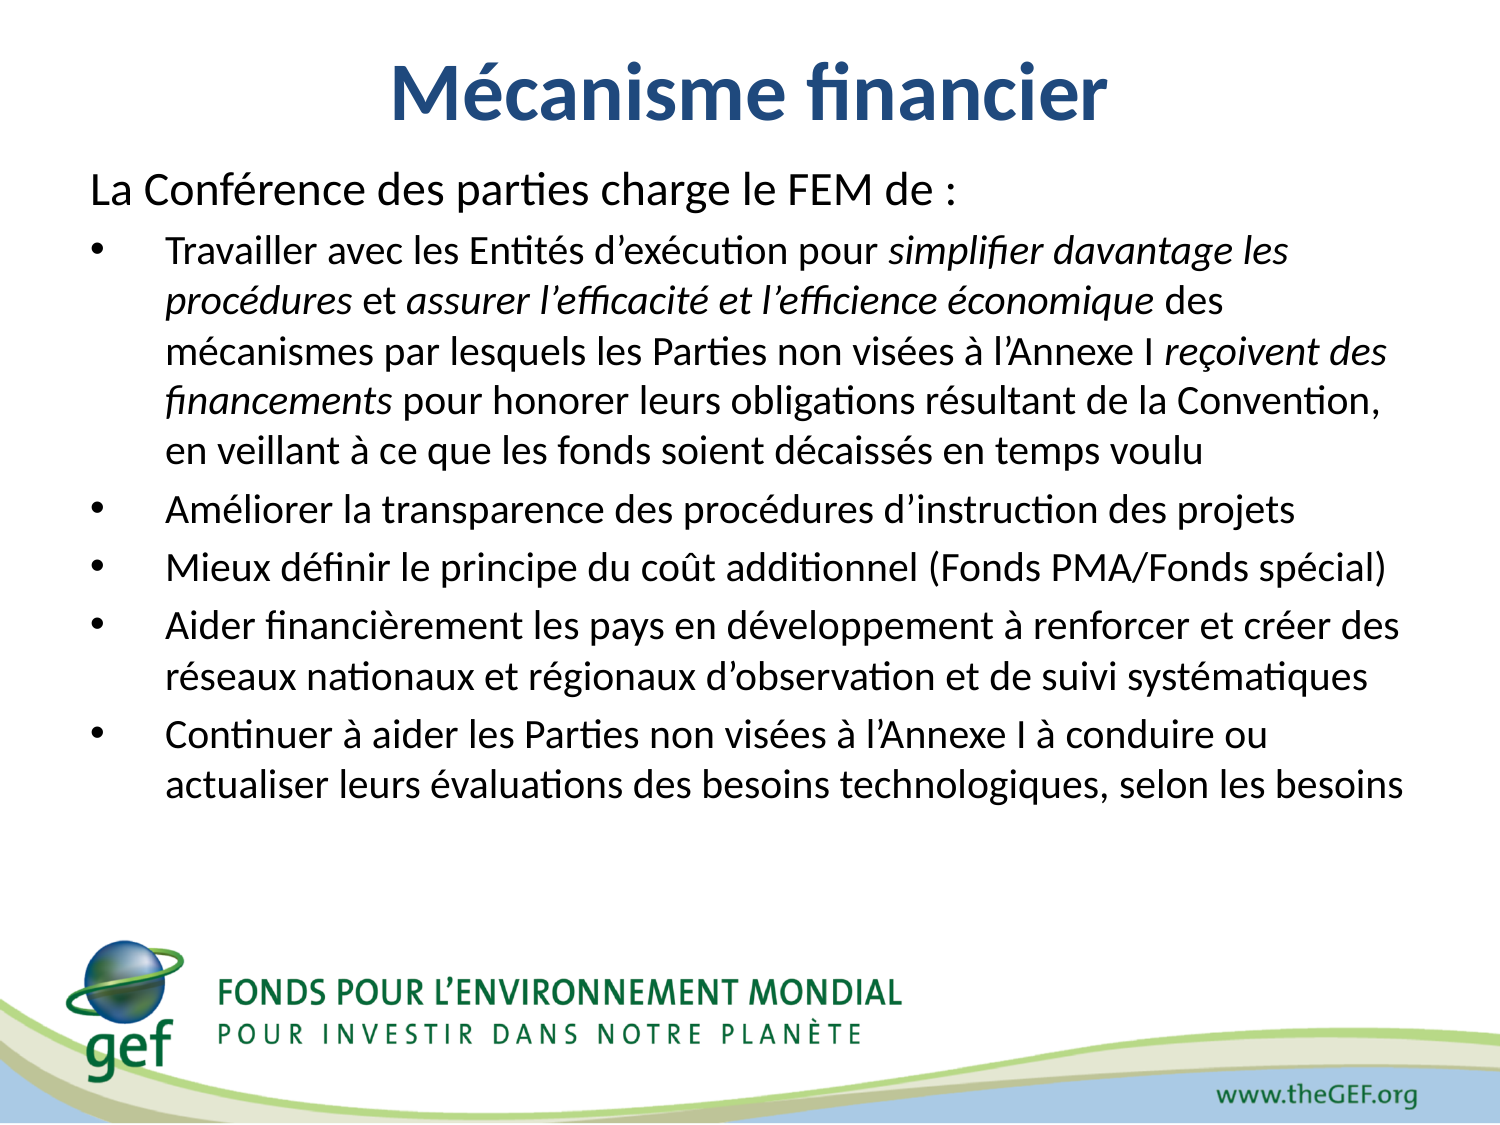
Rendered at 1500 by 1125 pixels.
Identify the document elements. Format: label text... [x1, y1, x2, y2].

title Mécanisme financier [74, 0, 1426, 149]
picture [0, 912, 1500, 1125]
list La Conférence des parties charge le FEM de : Travailler avec les Entités d’exécution pour simplifier davantage les procédures et assurer l’efficacité et l’efficience économique des mécanismes par lesquels les Parties non visées à l’Annexe I reçoivent des financements pour honorer leurs obligations résultant de la Convention, en veillant à ce que les fonds soient décaissés en temps voulu Améliorer la transparence des procédures d’instruction des projets Mieux définir le principe du coût additionnel (Fonds PMA/Fonds spécial) Aider financièrement les pays en développement à renforcer et créer des réseaux nationaux et régionaux d’observation et de suivi systématiques Continuer à aider les Parties non visées à l’Annexe I à conduire ou actualiser leurs évaluations des besoins technologiques, selon les besoins [74, 149, 1426, 988]
